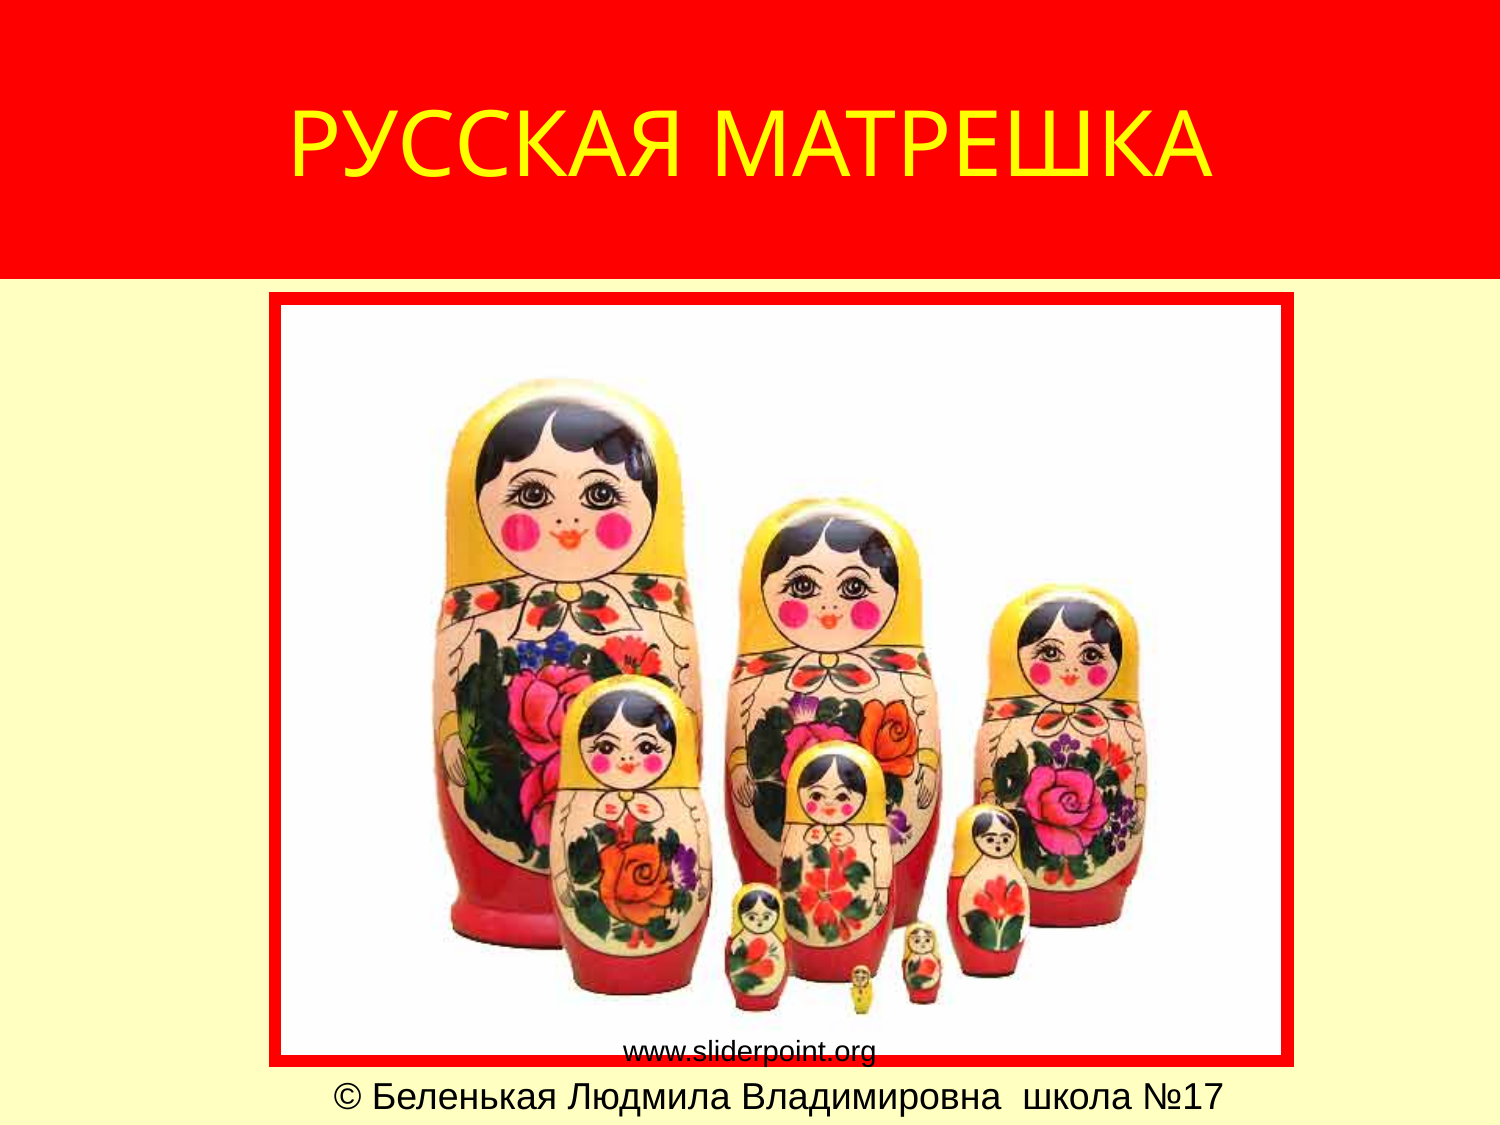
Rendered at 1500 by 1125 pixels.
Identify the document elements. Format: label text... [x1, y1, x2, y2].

footer www.sliderpoint.org [512, 1064, 988, 1103]
title РУССКАЯ МАТРЕШКА [0, 0, 1500, 280]
text_box © Беленькая Людмила Владимировна школа №17 [269, 1064, 1289, 1124]
picture [281, 304, 1282, 1055]
